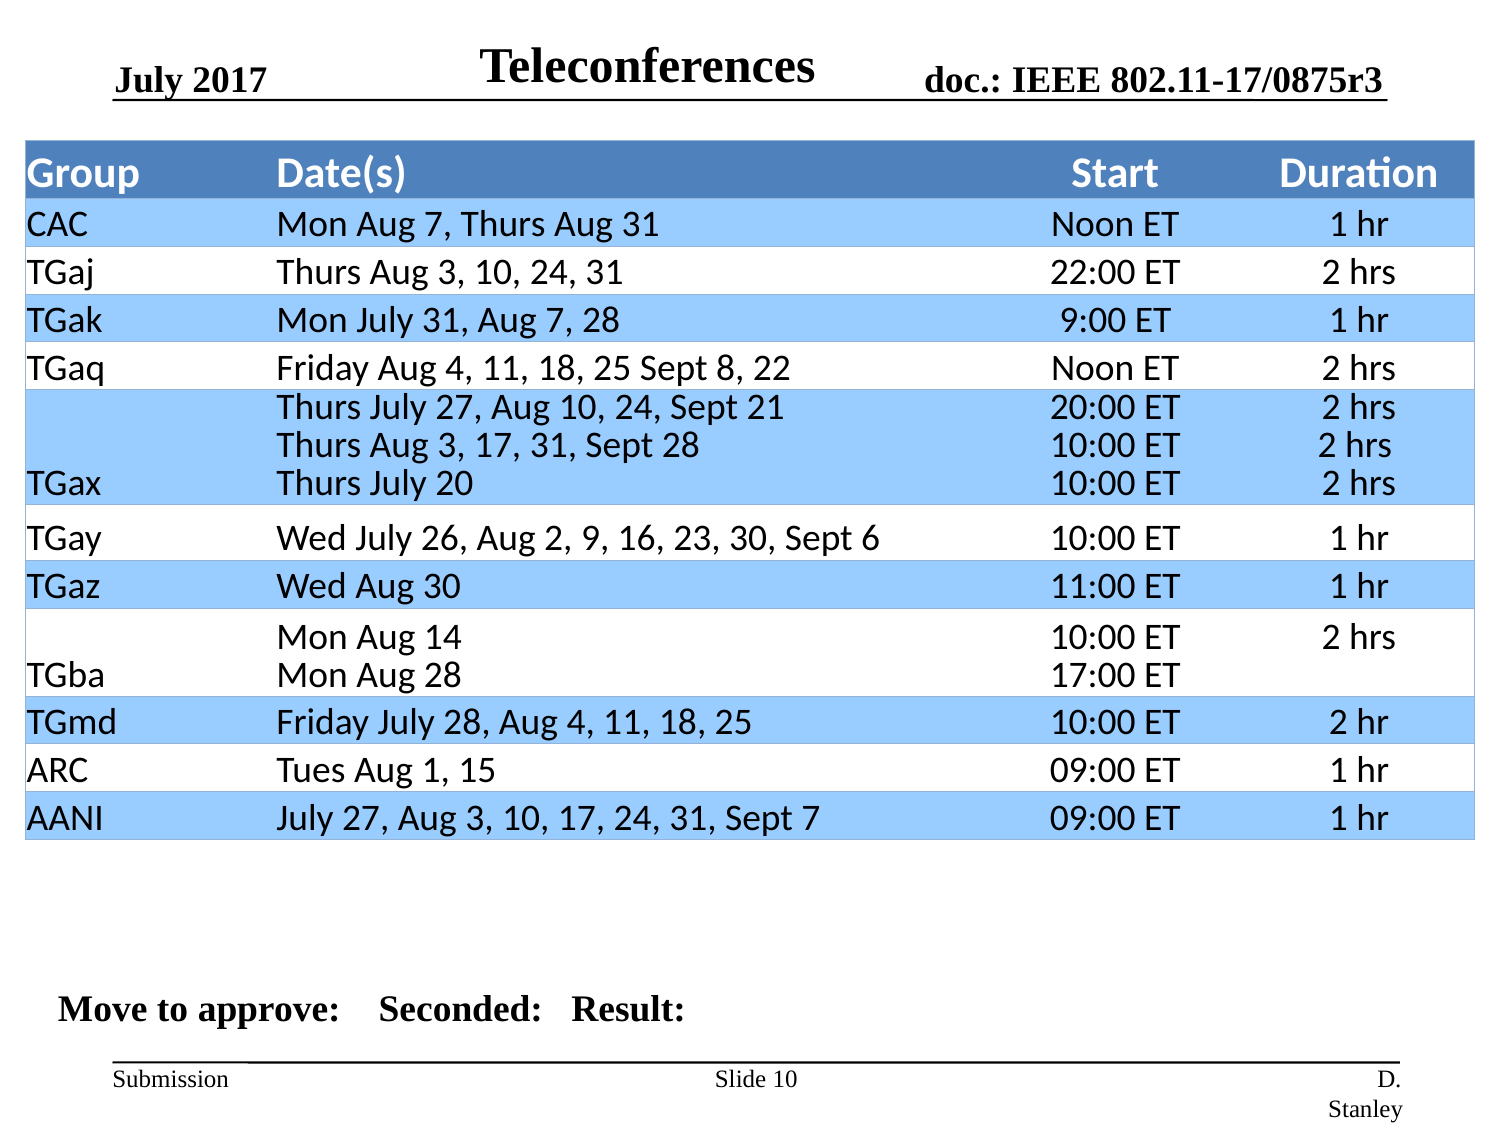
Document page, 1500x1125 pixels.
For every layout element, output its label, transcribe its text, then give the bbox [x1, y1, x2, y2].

table_cell Thurs Aug 3, 10, 24, 31 [275, 247, 987, 294]
table_cell 1 hr [1243, 295, 1474, 341]
table_cell 2 hrs [1243, 609, 1474, 696]
table_cell 20:00 ET 10:00 ET 10:00 ET [987, 390, 1243, 504]
table_cell TGaj [26, 247, 275, 294]
table_cell 2 hrs 2 hrs 2 hrs [1243, 390, 1474, 504]
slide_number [114, 54, 374, 101]
table_cell 10:00 ET 17:00 ET [987, 609, 1243, 696]
footer D. Stanley, HP Enterprise [1324, 1061, 1402, 1093]
table_cell TGaq [26, 342, 275, 389]
table_cell Wed July 26, Aug 2, 9, 16, 23, 30, Sept 6 [275, 505, 987, 560]
table_cell 10:00 ET [987, 697, 1243, 743]
table_cell 2 hrs [1243, 342, 1474, 389]
slide_number Slide 10 [712, 1061, 800, 1093]
table_cell CAC [26, 199, 275, 246]
table_cell 10:00 ET [987, 505, 1243, 560]
table_cell AANI [26, 792, 275, 839]
table_cell 1 hr [1243, 199, 1474, 246]
table_cell 1 hr [1243, 561, 1474, 608]
table_header Duration [1243, 141, 1474, 198]
table_cell TGaz [26, 561, 275, 608]
table_cell TGmd [26, 697, 275, 743]
table_cell 09:00 ET [987, 792, 1243, 839]
table_cell 2 hrs [1243, 247, 1474, 294]
table_cell 1 hr [1243, 792, 1474, 839]
table_cell 11:00 ET [987, 561, 1243, 608]
table_cell Mon Aug 14 Mon Aug 28 [275, 609, 987, 696]
text_box Move to approve: Seconded: Result: [43, 976, 1463, 1037]
table_cell Noon ET [987, 199, 1243, 246]
table_cell TGba [26, 609, 275, 696]
text_box Teleconferences [464, 24, 831, 100]
table_cell 1 hr [1243, 505, 1474, 560]
table_header Start [987, 141, 1243, 198]
table_header Date(s) [275, 141, 987, 198]
table_cell ARC [26, 744, 275, 791]
table_cell 9:00 ET [987, 295, 1243, 341]
table_cell Friday Aug 4, 11, 18, 25 Sept 8, 22 [275, 342, 987, 389]
table_cell 1 hr [1243, 744, 1474, 791]
table_cell Wed Aug 30 [275, 561, 987, 608]
table_cell 09:00 ET [987, 744, 1243, 791]
table_cell Noon ET [987, 342, 1243, 389]
table_cell TGak [26, 295, 275, 341]
table_cell 22:00 ET [987, 247, 1243, 294]
table_cell Mon July 31, Aug 7, 28 [275, 295, 987, 341]
table_cell 2 hr [1243, 697, 1474, 743]
table_cell Thurs July 27, Aug 10, 24, Sept 21 Thurs Aug 3, 17, 31, Sept 28 Thurs July 20 [275, 390, 987, 504]
table_cell Tues Aug 1, 15 [275, 744, 987, 791]
table_cell TGax [26, 390, 275, 504]
table_cell Mon Aug 7, Thurs Aug 31 [275, 199, 987, 246]
table_cell Friday July 28, Aug 4, 11, 18, 25 [275, 697, 987, 743]
table_cell July 27, Aug 3, 10, 17, 24, 31, Sept 7 [275, 792, 987, 839]
table_header Group [26, 141, 275, 198]
table_cell TGay [26, 505, 275, 560]
